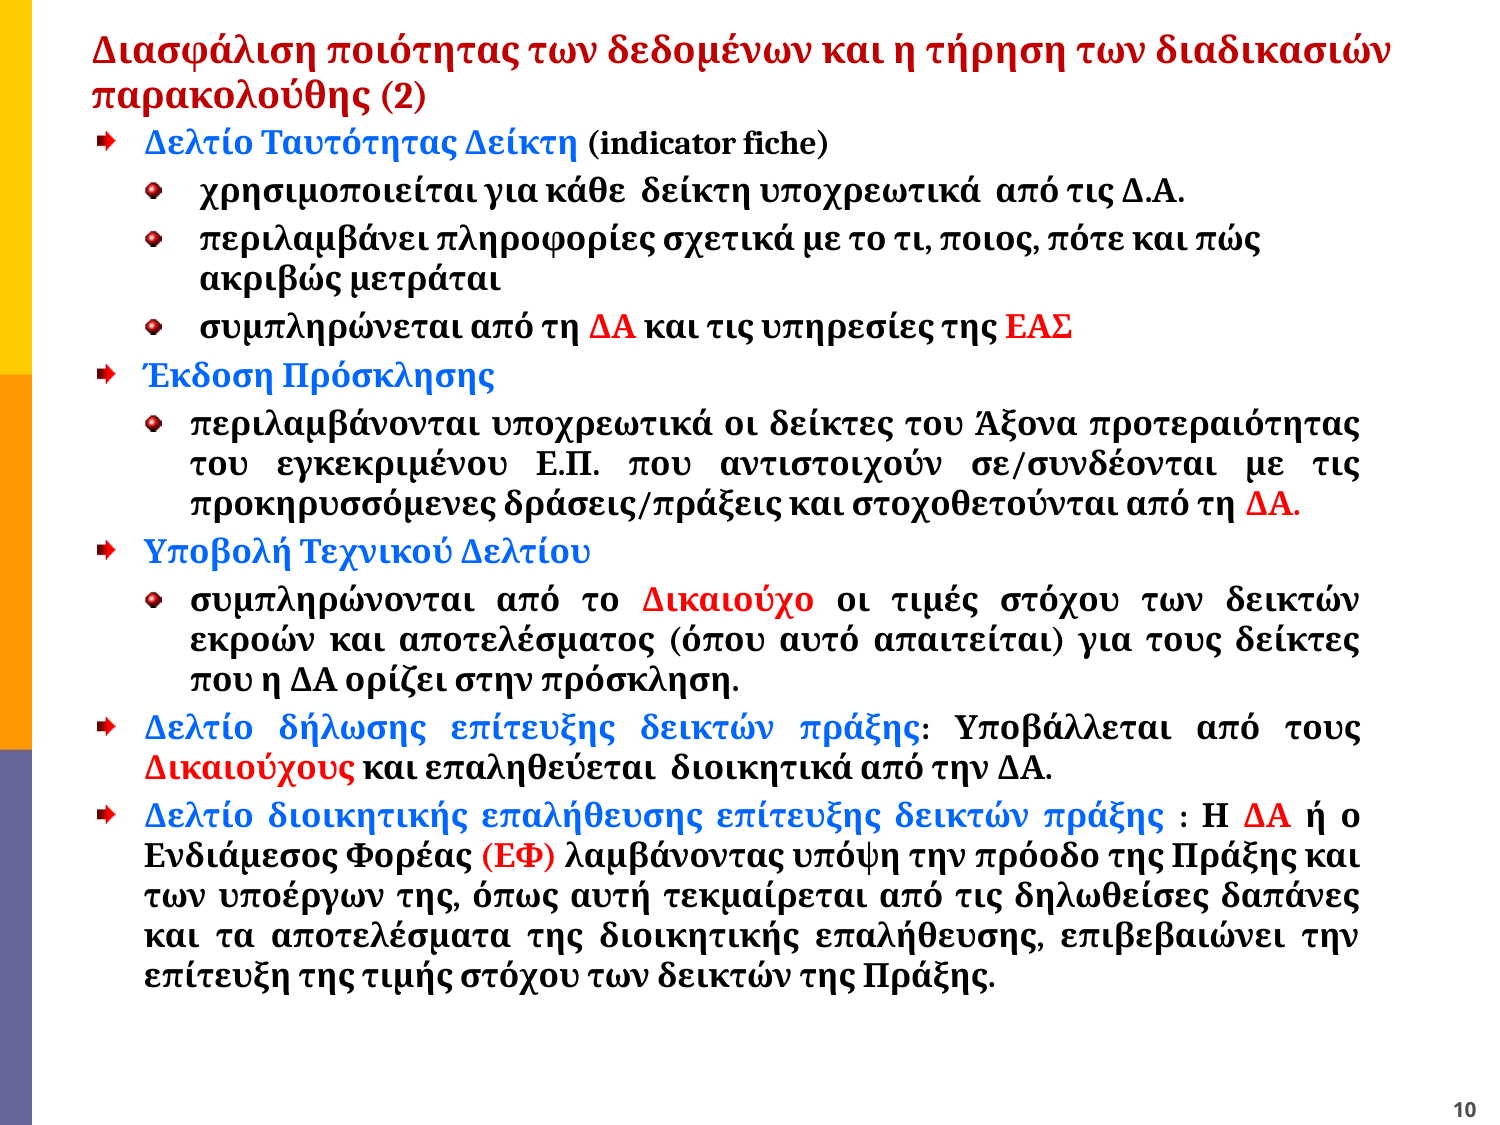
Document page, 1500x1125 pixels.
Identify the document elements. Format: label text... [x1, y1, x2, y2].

text_box Δελτίο Ταυτότητας Δείκτη (indicator fiche) χρησιμοποιείται για κάθε δείκτη υποχρεωτικά από τις Δ.Α. περιλαμβάνει πληροφορίες σχετικά με το τι, ποιος, πότε και πώς ακριβώς μετράται συμπληρώνεται από τη ΔΑ και τις υπηρεσίες της ΕΑΣ Έκδοση Πρόσκλησης περιλαμβάνονται υποχρεωτικά οι δείκτες του Άξονα προτεραιότητας του εγκεκριμένου Ε.Π. που αντιστοιχούν σε/συνδέονται με τις προκηρυσσόμενες δράσεις/πράξεις και στοχοθετούνται από τη ΔΑ. Υποβολή Τεχνικού Δελτίου συμπληρώνονται από το Δικαιούχο οι τιμές στόχου των δεικτών εκροών και αποτελέσματος (όπου αυτό απαιτείται) για τους δείκτες που η ΔΑ ορίζει στην πρόσκληση. Δελτίο δήλωσης επίτευξης δεικτών πράξης: Υποβάλλεται από τους Δικαιούχους και επαληθεύεται διοικητικά από την ΔΑ. Δελτίο διοικητικής επαλήθευσης επίτευξης δεικτών πράξης : Η ΔΑ ή ο Ενδιάμεσος Φορέας (ΕΦ) λαμβάνοντας υπόψη την πρόοδο της Πράξης και των υποέργων της, όπως αυτή τεκμαίρεται από τις δηλωθείσες δαπάνες και τα αποτελέσματα της διοικητικής επαλήθευσης, επιβεβαιώνει την επίτευξη της τιμής στόχου των δεικτών της Πράξης. [53, 113, 1376, 1071]
picture [97, 131, 116, 151]
picture [0, 0, 32, 1125]
text_box Διασφάλιση ποιότητας των δεδομένων και η τήρηση των διαδικασιών παρακολούθης (2) [76, 18, 1412, 124]
picture [97, 805, 116, 824]
picture [142, 228, 162, 247]
picture [142, 412, 162, 432]
picture [142, 316, 162, 335]
picture [142, 589, 162, 608]
picture [97, 364, 116, 384]
text_box 10 [1411, 1089, 1500, 1125]
picture [142, 179, 162, 199]
picture [97, 717, 116, 736]
picture [97, 540, 116, 560]
